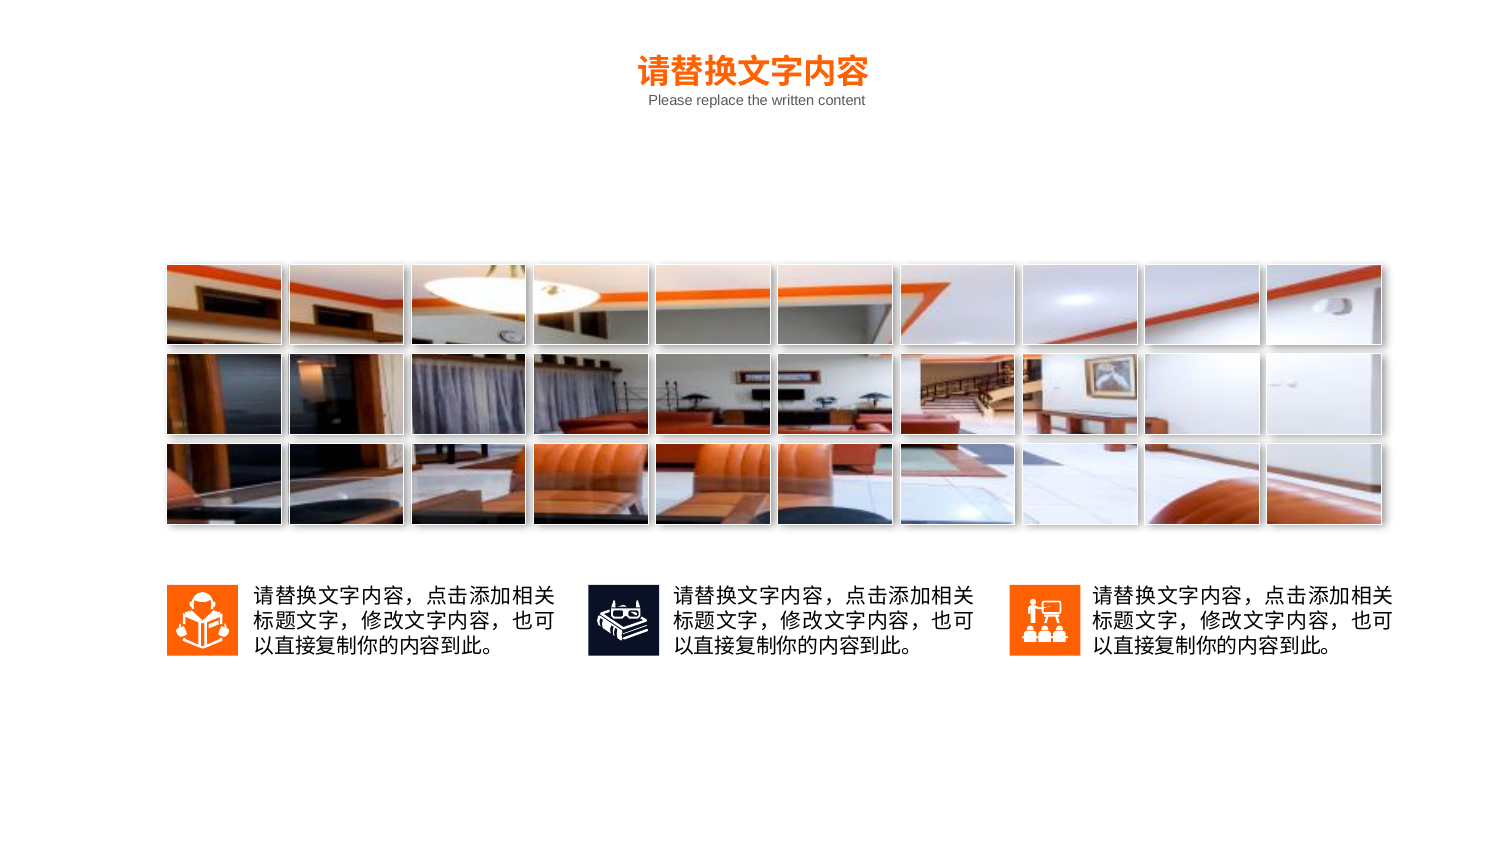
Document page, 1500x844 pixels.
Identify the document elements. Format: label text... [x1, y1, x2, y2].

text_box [588, 584, 660, 656]
text_box [1265, 263, 1382, 346]
text_box [654, 263, 771, 346]
text_box [166, 263, 282, 346]
text_box [777, 353, 893, 435]
text_box [1143, 263, 1260, 346]
text_box [899, 263, 1016, 346]
text_box [1265, 353, 1382, 435]
text_box [410, 263, 527, 346]
text_box [1021, 442, 1138, 525]
text_box [532, 442, 649, 525]
text_box [1143, 442, 1260, 525]
text_box [288, 442, 404, 525]
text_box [1009, 584, 1081, 656]
text_box [1143, 353, 1260, 435]
text_box [288, 263, 404, 346]
text_box Please replace the written content [633, 98, 881, 116]
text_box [167, 584, 239, 656]
text_box [654, 442, 771, 525]
text_box [166, 353, 282, 435]
text_box [532, 353, 649, 435]
text_box [166, 442, 282, 525]
text_box [899, 442, 1016, 525]
text_box [288, 353, 404, 435]
text_box [1021, 263, 1138, 346]
text_box [777, 263, 893, 346]
text_box [410, 353, 527, 435]
text_box [532, 263, 649, 346]
text_box 请替换文字内容 [622, 42, 886, 98]
text_box 请替换文字内容，点击添加相关标题文字，修改文字内容，也可以直接复制你的内容到此。 [658, 574, 990, 665]
text_box [777, 442, 893, 525]
text_box [899, 353, 1016, 435]
text_box 请替换文字内容，点击添加相关标题文字，修改文字内容，也可以直接复制你的内容到此。 [1077, 574, 1409, 665]
text_box [654, 353, 771, 435]
text_box [410, 442, 527, 525]
text_box [1265, 442, 1382, 525]
text_box 请替换文字内容，点击添加相关标题文字，修改文字内容，也可以直接复制你的内容到此。 [238, 574, 570, 665]
text_box [1021, 353, 1138, 435]
